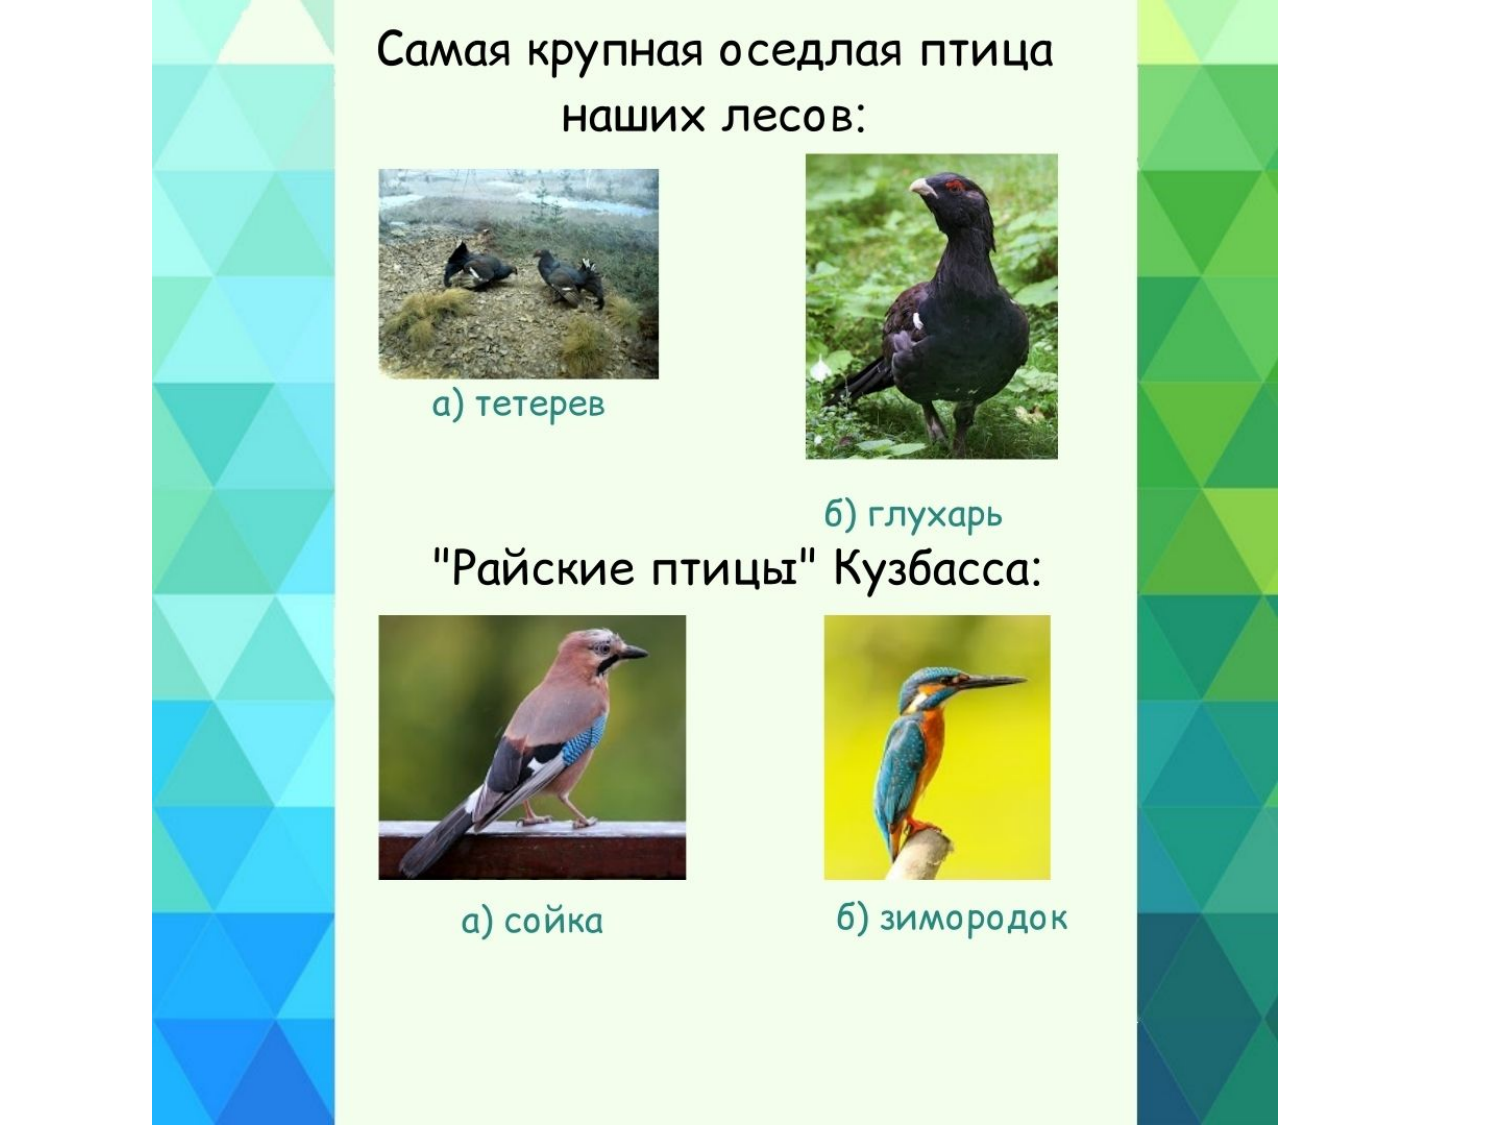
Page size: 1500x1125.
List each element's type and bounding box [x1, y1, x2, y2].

list [152, 0, 1278, 1125]
